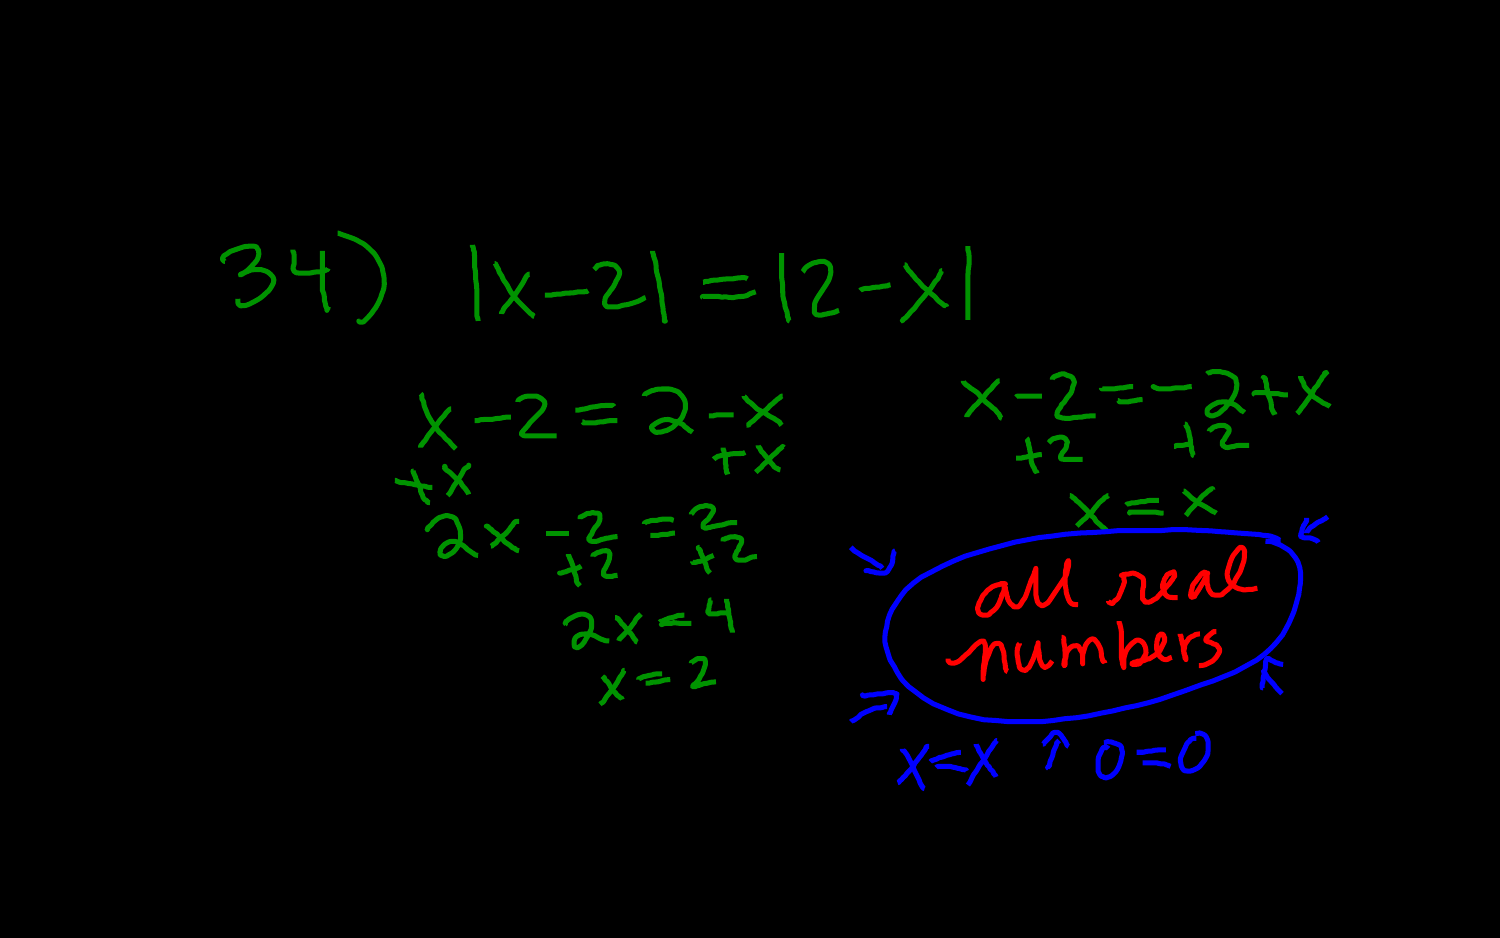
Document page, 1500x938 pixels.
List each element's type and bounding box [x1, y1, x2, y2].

text_box [1125, 499, 1159, 506]
text_box [904, 264, 928, 290]
text_box [500, 273, 530, 315]
text_box [1016, 453, 1042, 459]
text_box [965, 380, 1000, 418]
text_box [707, 599, 728, 615]
text_box [575, 404, 615, 411]
text_box [780, 253, 791, 322]
text_box [1296, 371, 1329, 415]
text_box [1030, 457, 1038, 474]
text_box [419, 408, 452, 448]
text_box [501, 538, 520, 552]
text_box [1262, 376, 1269, 392]
text_box [1051, 373, 1096, 420]
text_box [436, 424, 457, 450]
text_box [544, 289, 589, 296]
text_box [643, 388, 693, 434]
text_box [337, 232, 386, 323]
text_box [474, 416, 511, 422]
text_box [1253, 391, 1288, 396]
text_box [514, 294, 535, 318]
text_box [1048, 436, 1083, 461]
text_box [713, 451, 746, 460]
text_box [292, 249, 321, 274]
text_box [420, 393, 438, 426]
text_box [582, 419, 618, 424]
text_box [659, 614, 685, 623]
text_box [962, 380, 982, 398]
text_box [443, 465, 457, 480]
text_box [764, 412, 783, 426]
text_box [567, 554, 575, 568]
text_box [1299, 376, 1313, 394]
text_box [755, 445, 785, 473]
text_box [471, 244, 479, 322]
text_box [983, 399, 1003, 420]
text_box [490, 520, 520, 547]
text_box [564, 613, 610, 649]
text_box [901, 269, 943, 322]
text_box [1069, 494, 1090, 514]
text_box [321, 250, 329, 312]
text_box [650, 532, 675, 537]
text_box [746, 395, 783, 427]
text_box [494, 262, 516, 296]
text_box [1174, 443, 1193, 448]
text_box [573, 571, 581, 587]
text_box [660, 621, 692, 626]
text_box [422, 485, 433, 489]
text_box [1087, 494, 1109, 515]
text_box [690, 657, 717, 688]
text_box [394, 479, 418, 487]
text_box [651, 250, 667, 322]
text_box [599, 669, 625, 705]
text_box [517, 395, 557, 437]
text_box [1100, 385, 1134, 390]
text_box [628, 631, 638, 643]
text_box [1183, 490, 1197, 502]
text_box [1117, 398, 1143, 403]
text_box [615, 616, 628, 630]
text_box [558, 565, 582, 574]
text_box [592, 549, 618, 578]
text_box [579, 511, 618, 543]
text_box [618, 613, 642, 642]
text_box [637, 673, 663, 680]
text_box [691, 554, 714, 564]
text_box [1185, 487, 1214, 515]
text_box [850, 516, 1328, 789]
text_box [701, 291, 756, 299]
text_box [221, 245, 275, 307]
text_box [426, 514, 479, 558]
text_box [725, 598, 734, 633]
text_box [724, 457, 729, 475]
text_box [703, 561, 711, 574]
text_box [1189, 445, 1195, 457]
text_box [447, 464, 470, 497]
text_box [769, 459, 781, 471]
text_box [690, 504, 738, 529]
text_box [1198, 502, 1217, 514]
text_box [1312, 391, 1331, 408]
text_box [485, 525, 501, 538]
text_box [802, 260, 840, 316]
text_box [593, 262, 646, 308]
text_box [645, 678, 671, 684]
text_box [722, 535, 757, 561]
text_box [1208, 424, 1250, 449]
text_box [697, 546, 704, 558]
text_box [601, 675, 612, 689]
text_box [612, 689, 623, 700]
text_box [458, 480, 470, 495]
text_box [757, 445, 769, 460]
text_box [703, 276, 748, 284]
text_box [1267, 395, 1276, 415]
text_box [643, 518, 674, 524]
text_box [1206, 370, 1245, 417]
text_box [1184, 423, 1192, 443]
text_box [929, 291, 948, 308]
text_box [1152, 385, 1192, 390]
text_box [743, 396, 763, 412]
text_box [1026, 437, 1032, 455]
text_box [412, 470, 431, 504]
text_box [859, 284, 891, 292]
